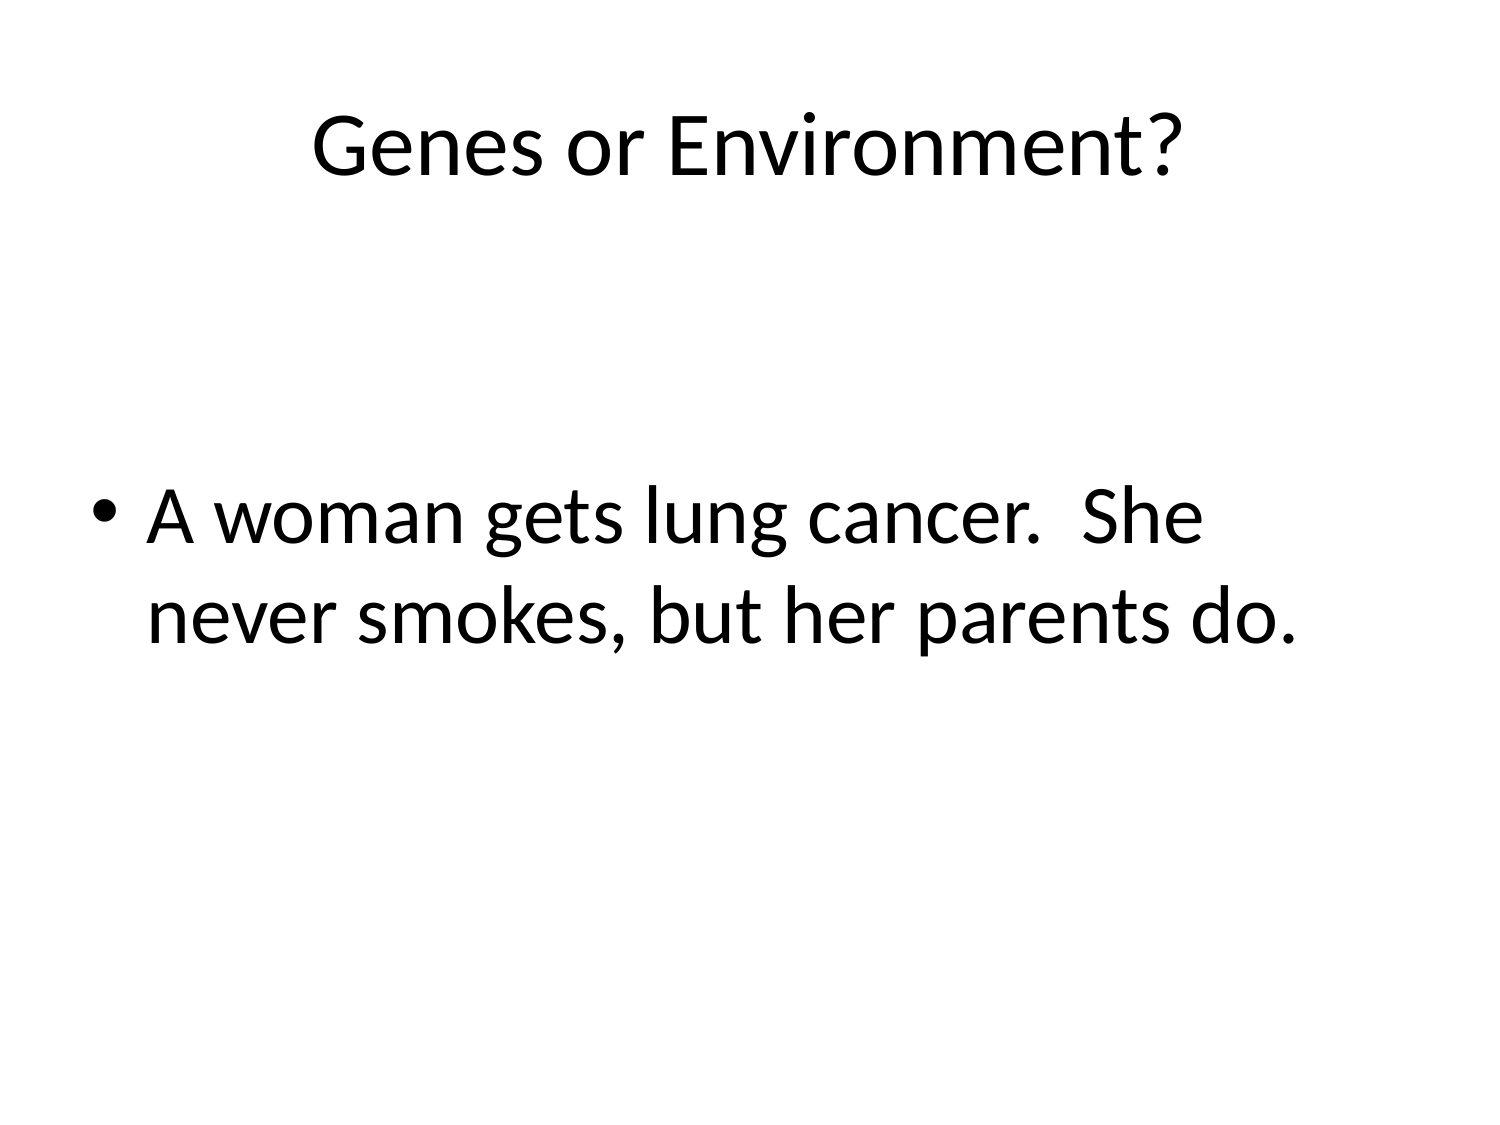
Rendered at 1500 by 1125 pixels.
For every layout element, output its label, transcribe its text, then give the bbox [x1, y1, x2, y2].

list A woman gets lung cancer. She never smokes, but her parents do. [75, 262, 1336, 1005]
title Genes or Environment? [75, 45, 1425, 233]
